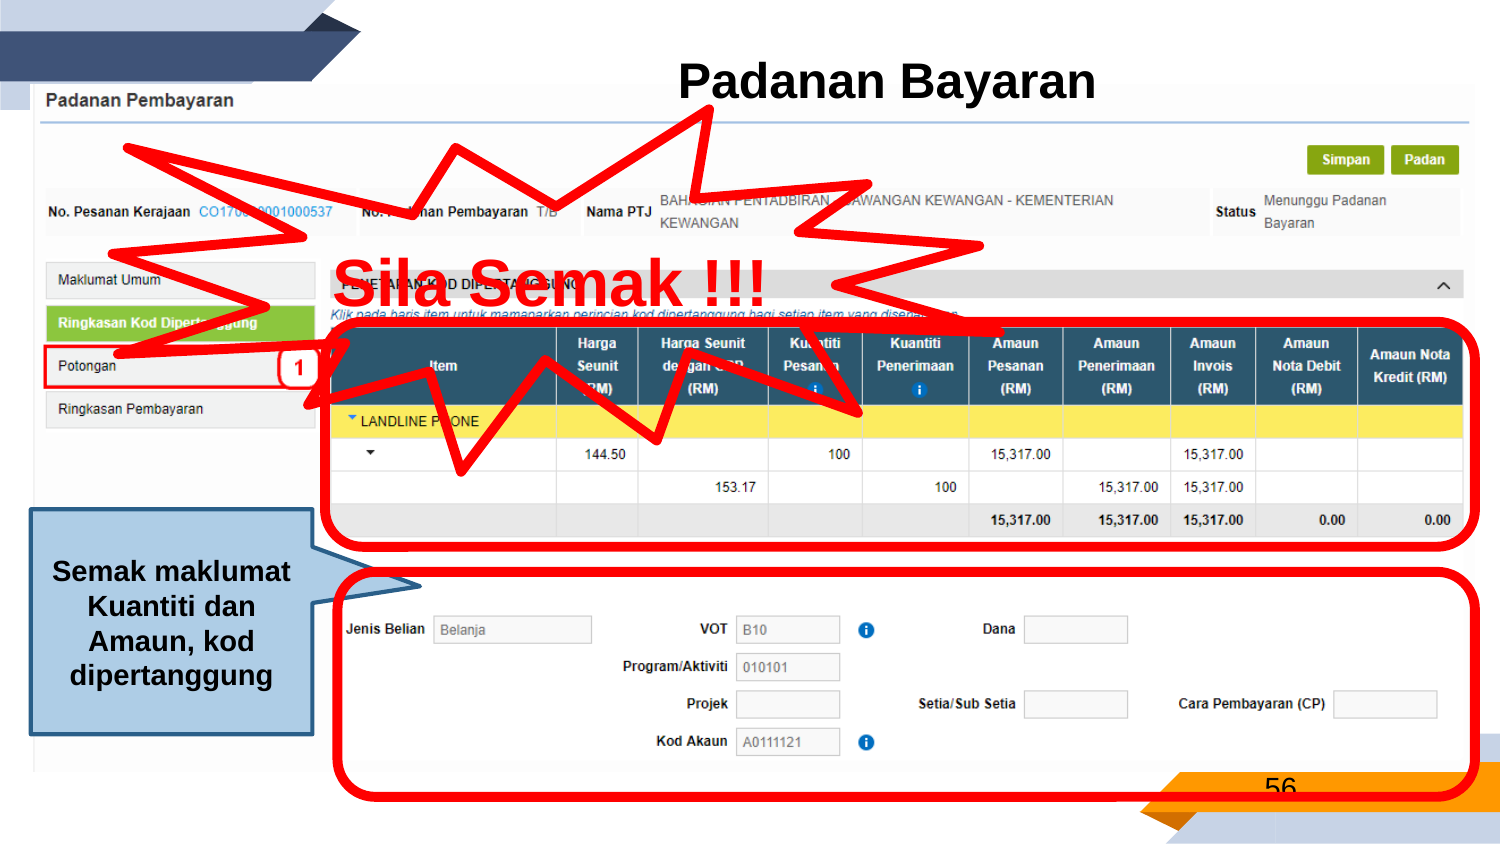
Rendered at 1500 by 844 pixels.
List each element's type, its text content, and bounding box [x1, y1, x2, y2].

picture [30, 84, 1476, 773]
slide_number 56 [1249, 760, 1494, 813]
text_box [341, 780, 1472, 799]
text_box Padanan Bayaran [323, 45, 1452, 82]
